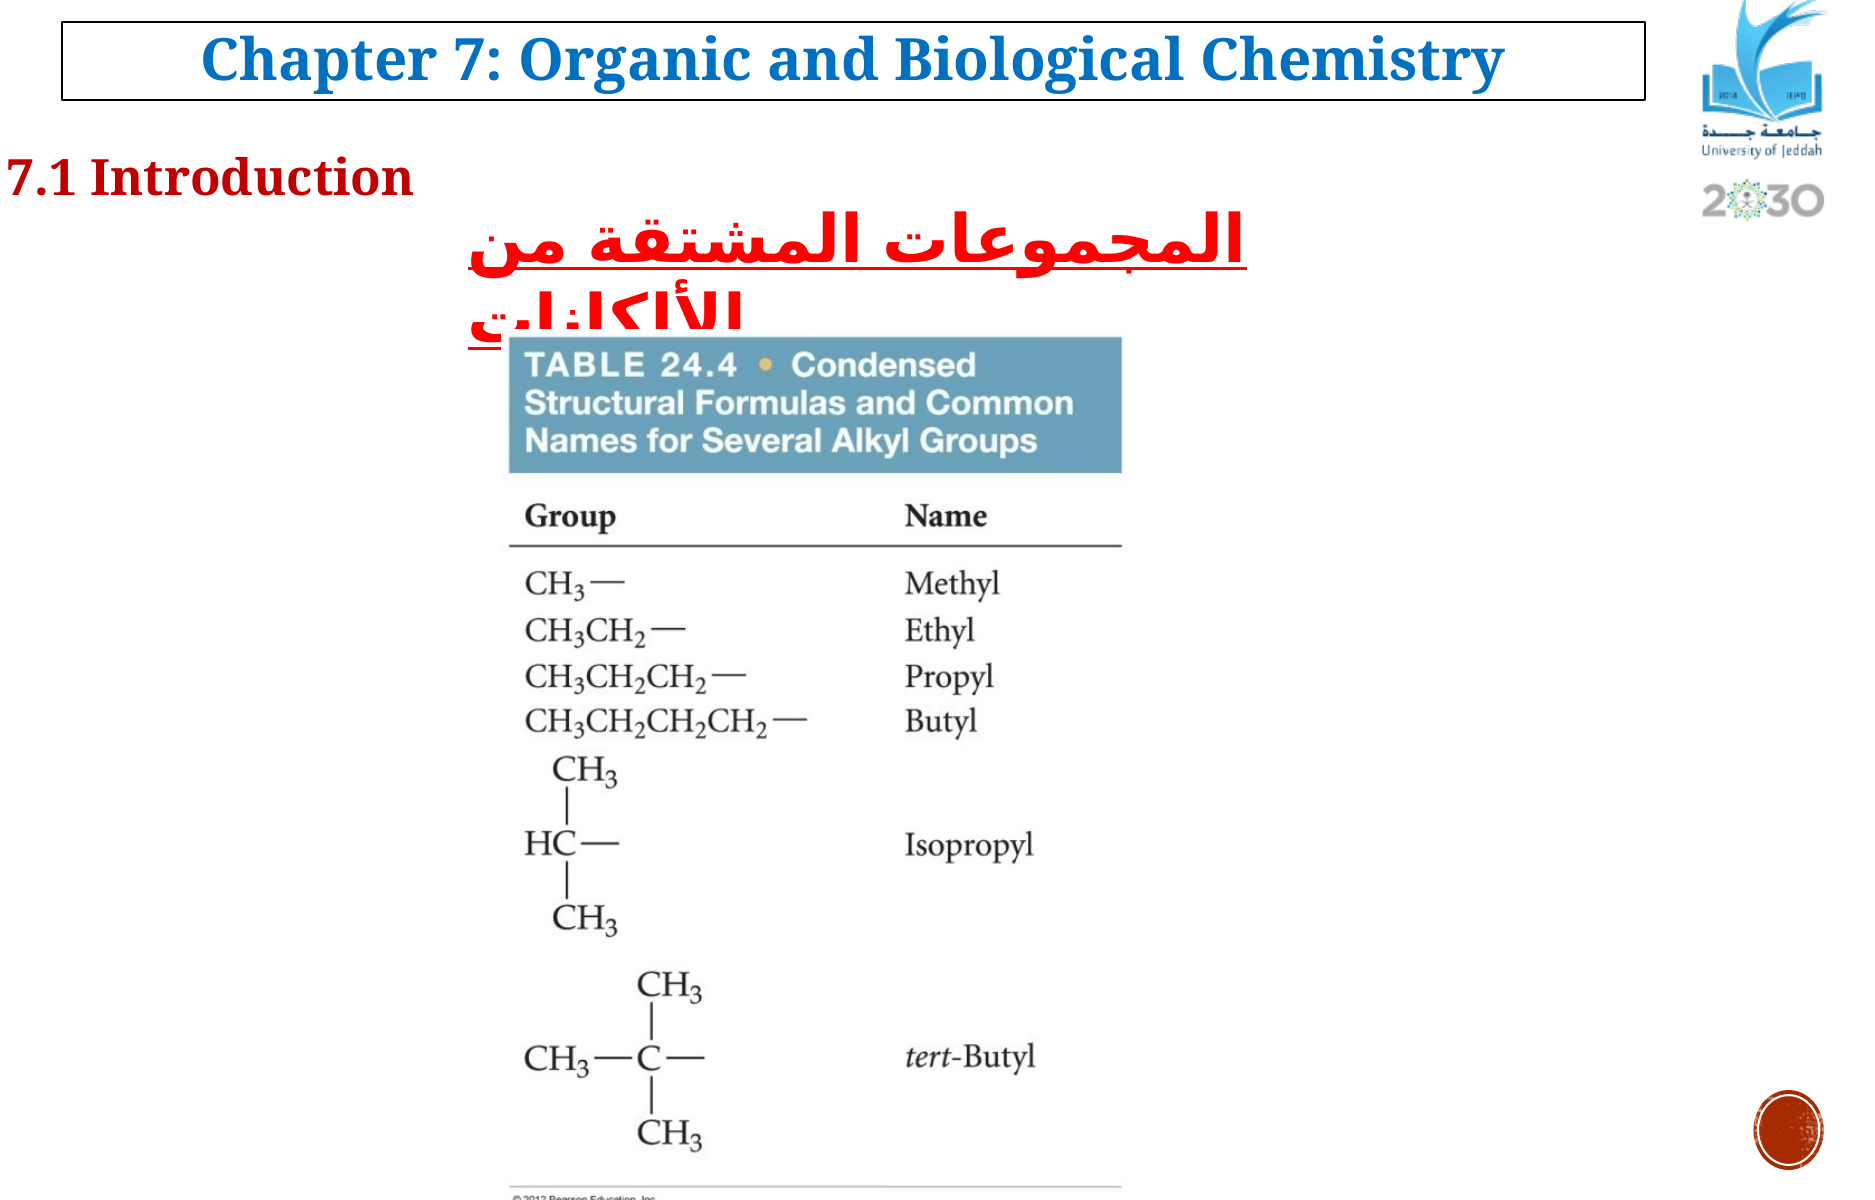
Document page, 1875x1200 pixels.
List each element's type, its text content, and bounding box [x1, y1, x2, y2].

text_box 7.1 Introduction [0, 138, 443, 214]
picture [501, 329, 1129, 1200]
picture [1681, 0, 1846, 227]
text_box Chapter 7: Organic and Biological Chemistry [61, 21, 1646, 101]
text_box المجموعات المشتقة من الألكانات [453, 222, 1524, 330]
